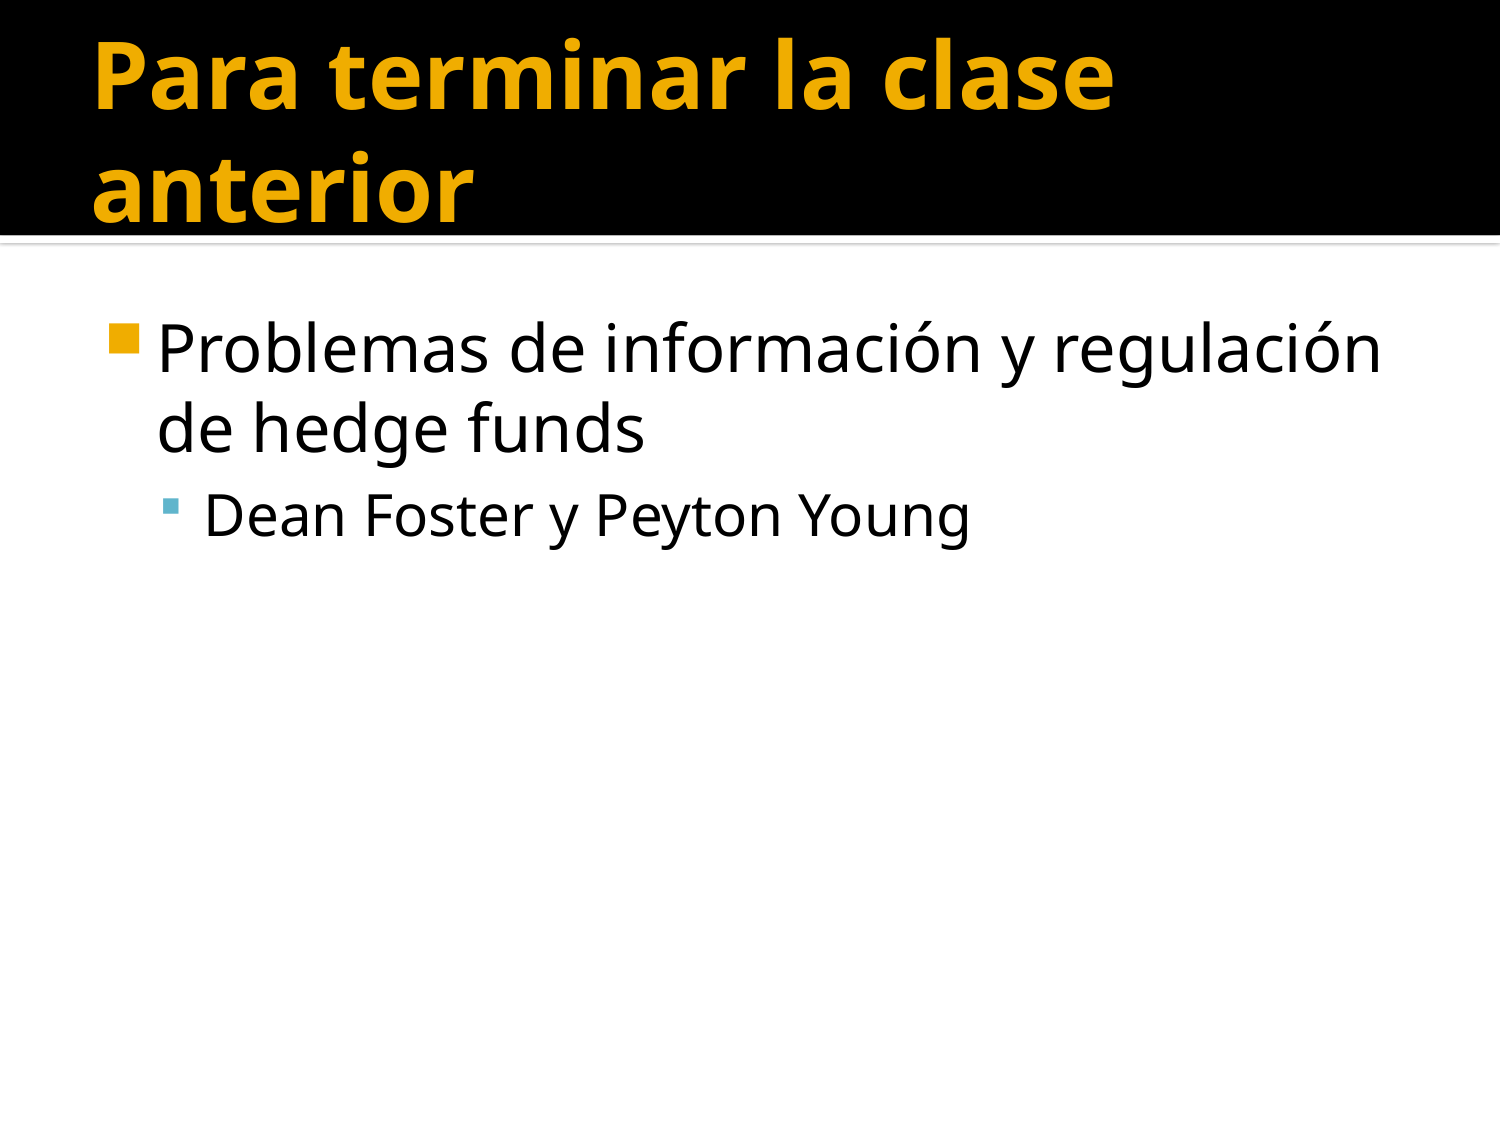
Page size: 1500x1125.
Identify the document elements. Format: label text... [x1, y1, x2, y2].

list Problemas de información y regulación de hedge funds Dean Foster y Peyton Young [75, 291, 1425, 1050]
title Para terminar la clase anterior [75, 25, 1425, 231]
